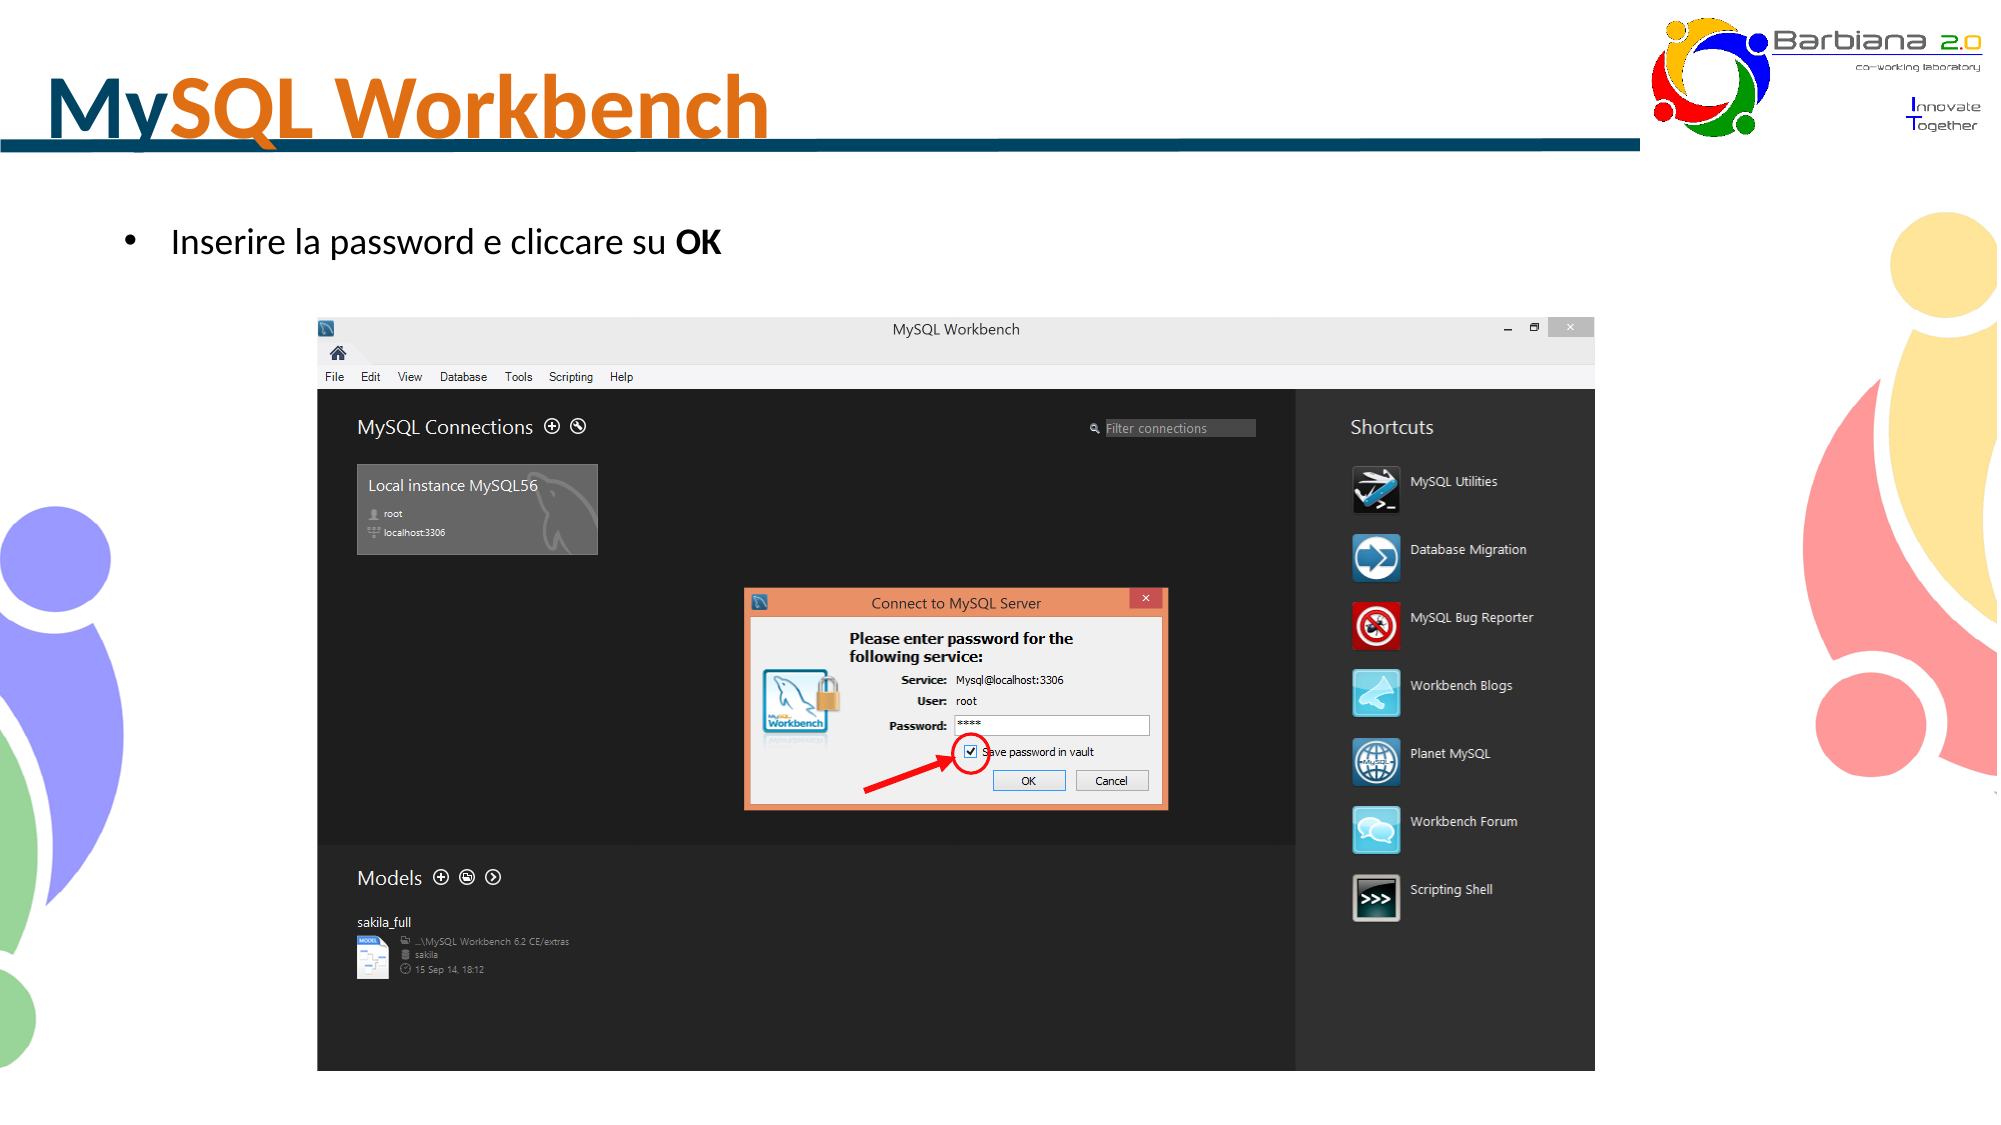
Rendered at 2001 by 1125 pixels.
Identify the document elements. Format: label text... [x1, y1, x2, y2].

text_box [864, 757, 957, 792]
text_box Inserire la password e cliccare su OK [109, 209, 1805, 270]
text_box MySQL Workbench [30, 39, 788, 165]
picture [0, 0, 2001, 1125]
